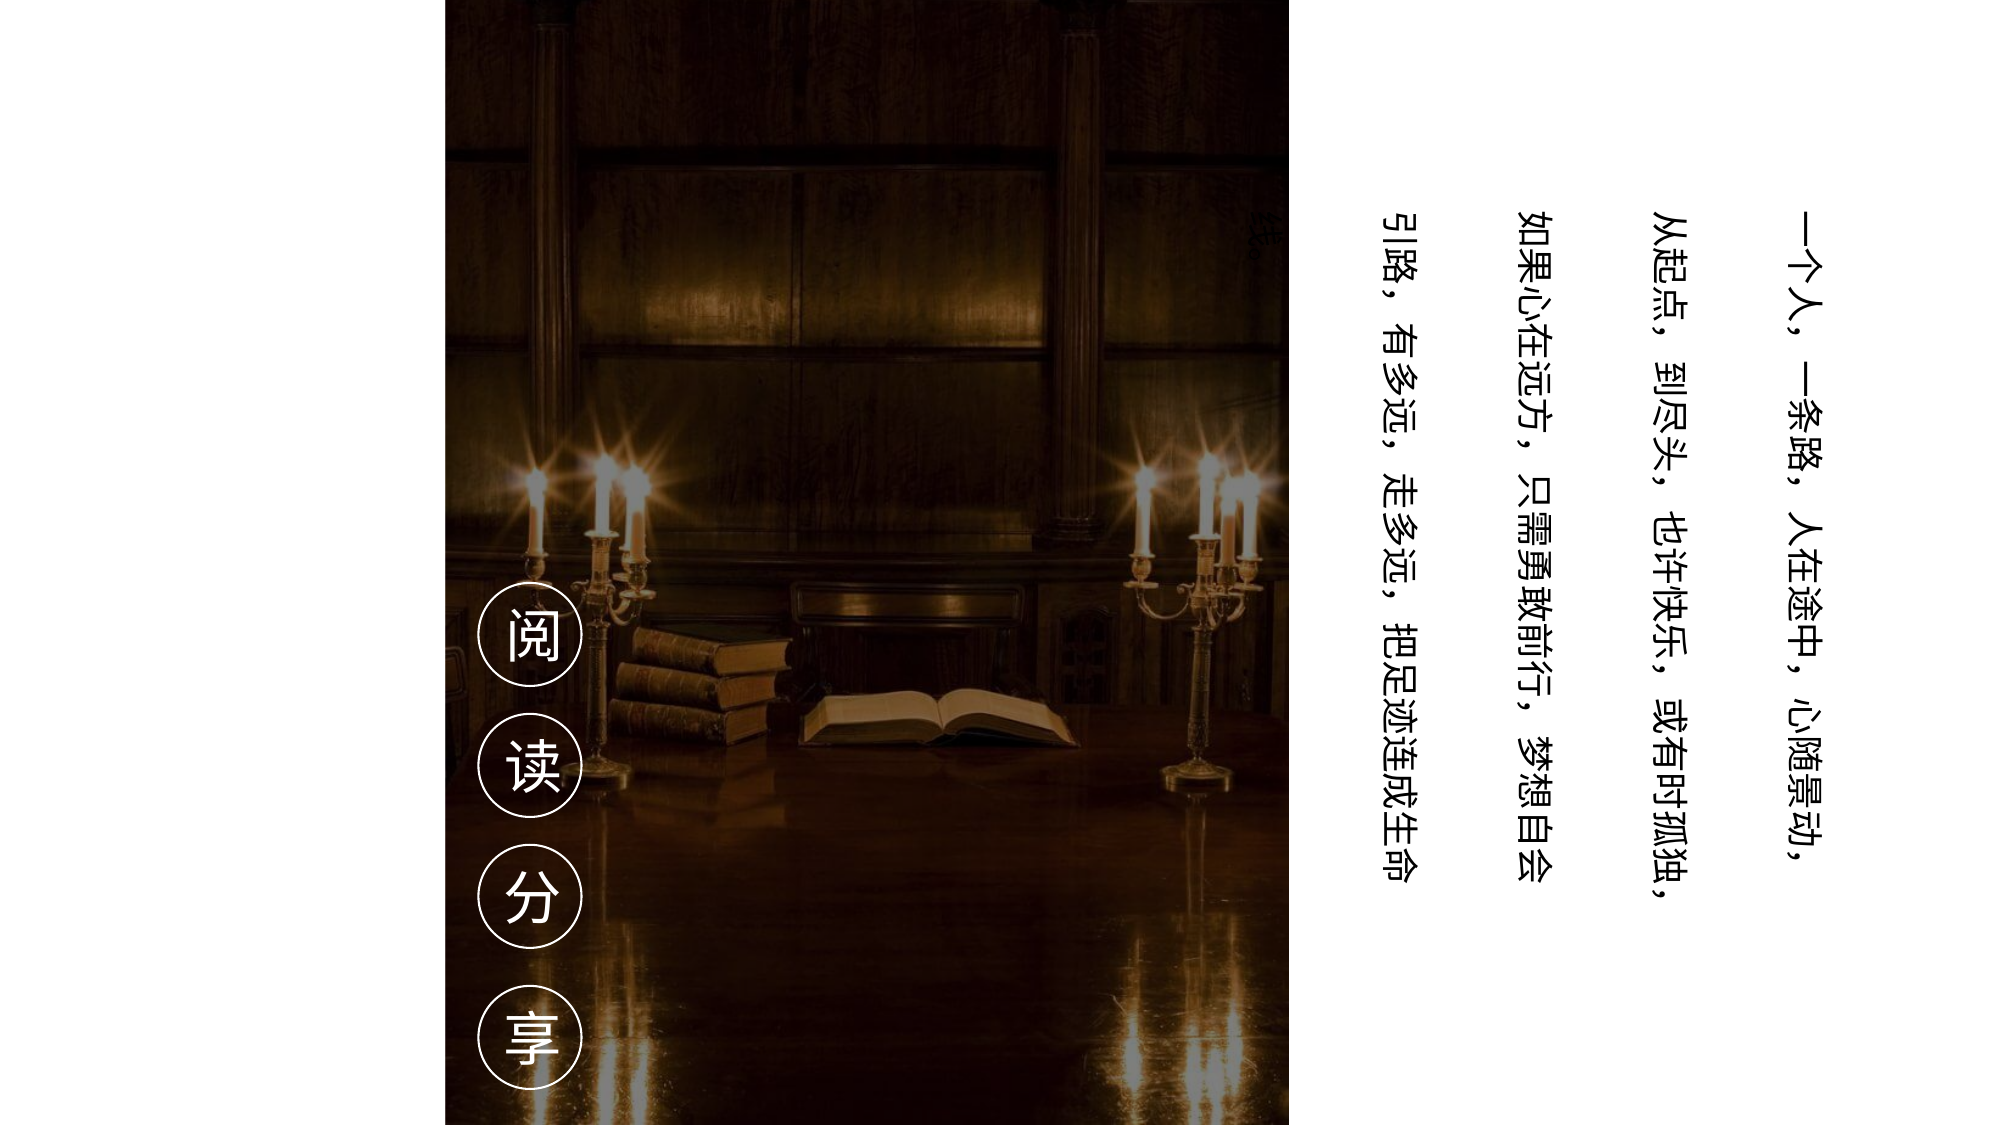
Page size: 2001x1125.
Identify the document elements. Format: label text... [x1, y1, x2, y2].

text_box 一个人，一条路，人在途中，心随景动，从起点，到尽头，也许快乐，或有时孤独，如果心在远方，只需勇敢前行，梦想自会引路，有多远，走多远，把足迹连成生命线。 [1373, 195, 1927, 930]
text_box [444, 0, 1290, 1125]
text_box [478, 582, 582, 1090]
